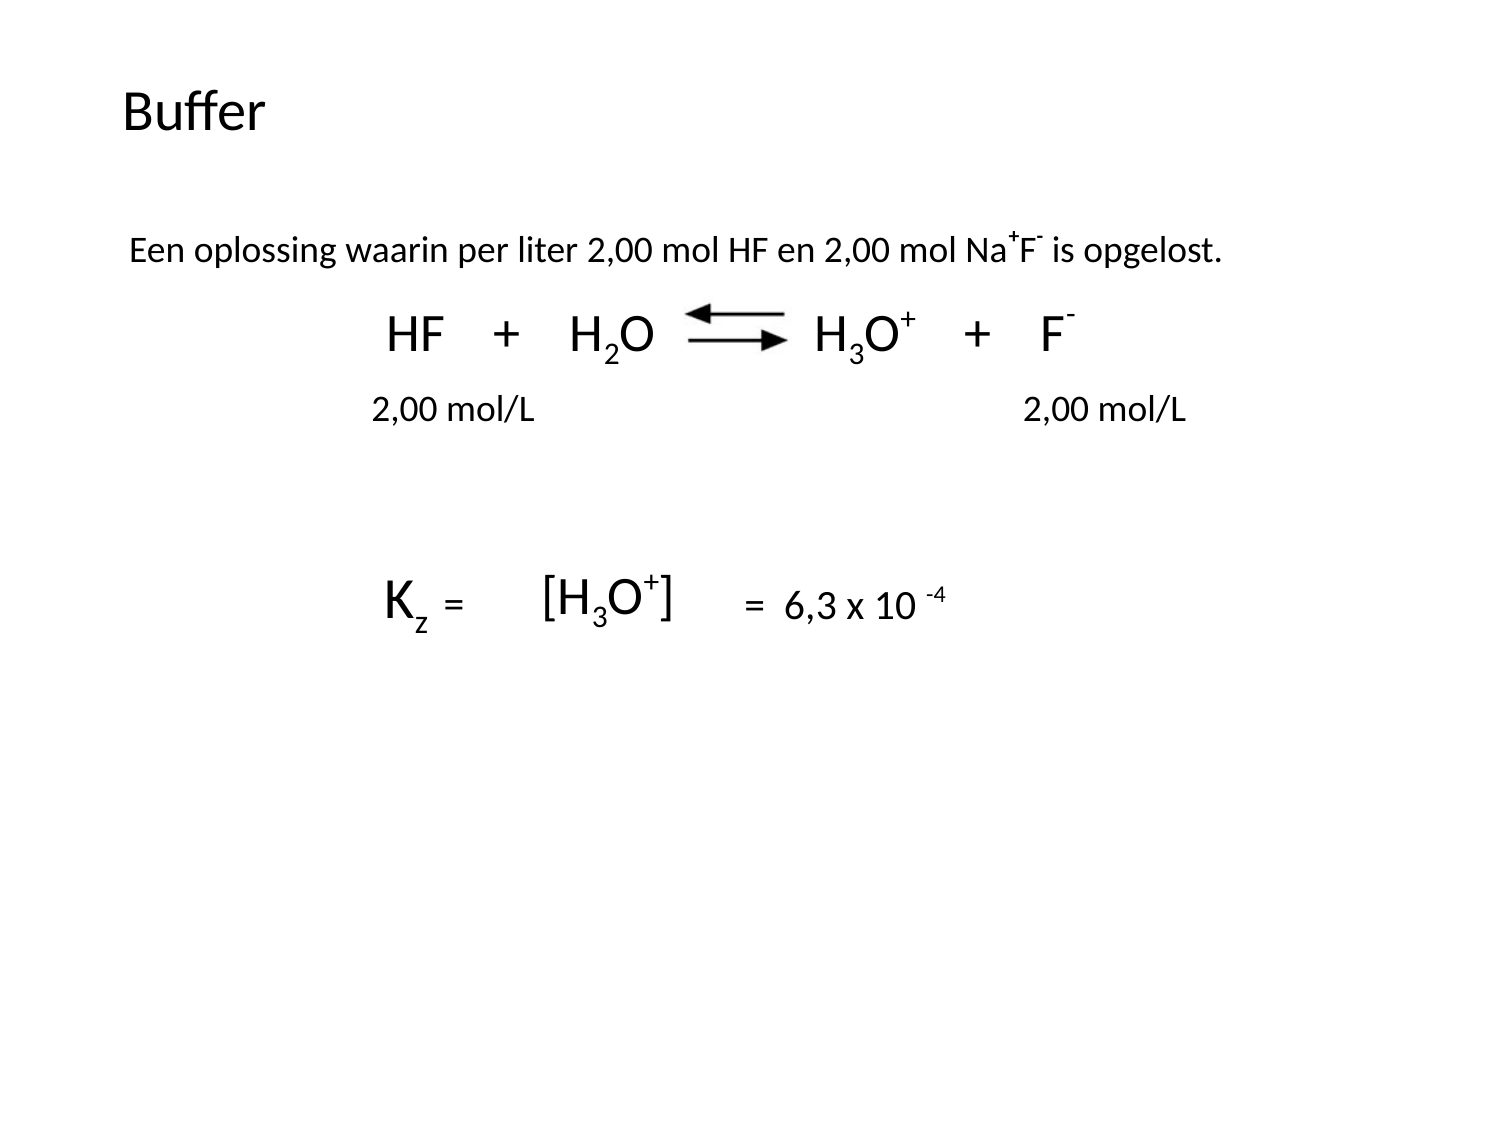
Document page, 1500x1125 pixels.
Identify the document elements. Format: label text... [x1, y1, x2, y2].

text_box Een buffer is bijvoorbeeld: Een oplossing waarin per liter 2,00 mol HF en 2,00 mol Na+F- is opgelost. [114, 169, 1239, 468]
text_box Buffer [108, 64, 282, 150]
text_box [302, 511, 1158, 658]
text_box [322, 285, 1500, 480]
